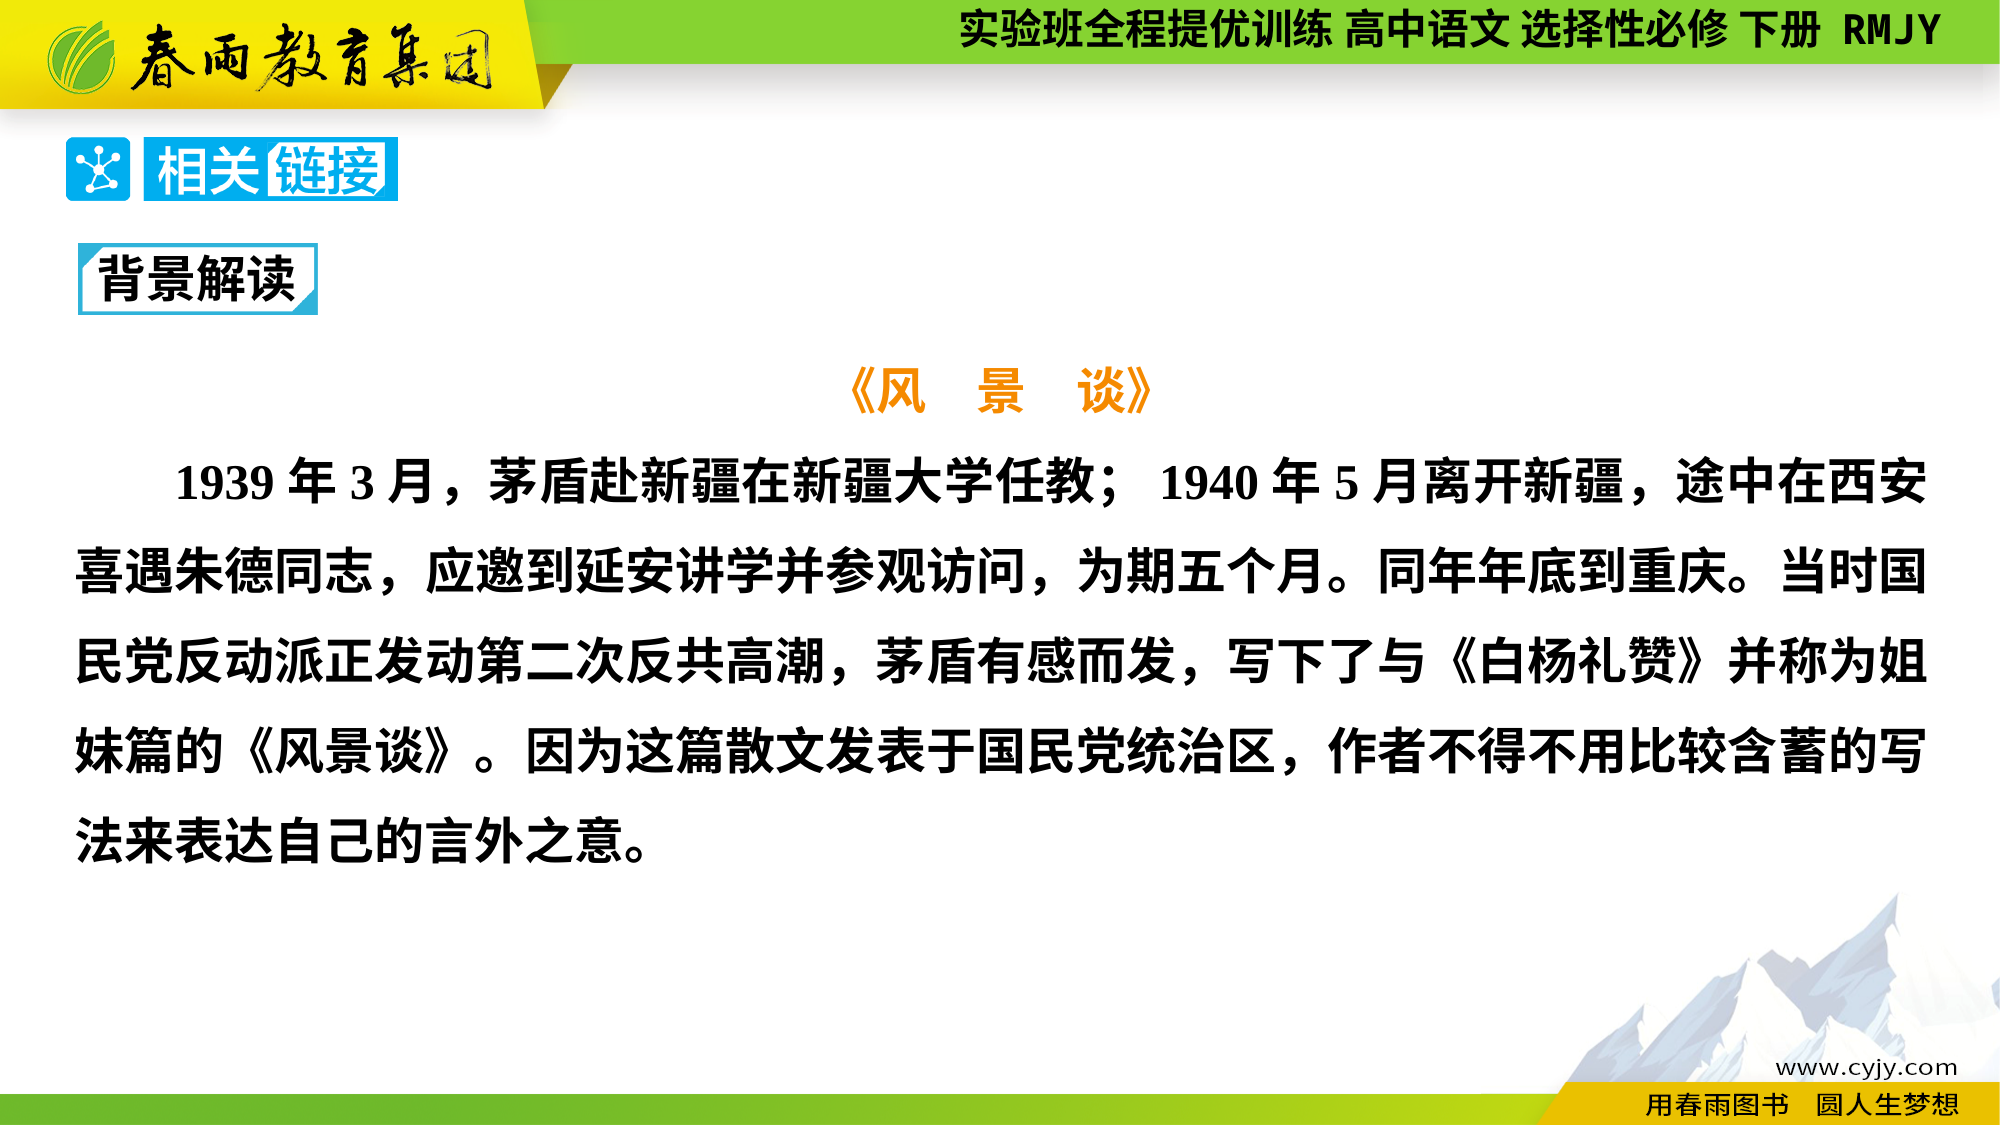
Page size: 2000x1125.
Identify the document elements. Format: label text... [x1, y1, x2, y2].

list 《风 景 谈》 1939年3月，茅盾赴新疆在新疆大学任教；1940年5月离开新疆，途中在西安喜遇朱德同志，应邀到延安讲学并参观访问，为期五个月。同年年底到重庆。当时国民党反动派正发动第二次反共高潮，茅盾有感而发，写下了与《白杨礼赞》并称为姐妹篇的《风景谈》。因为这篇散文发表于国民党统治区，作者不得不用比较含蓄的写法来表达自己的言外之意。 [59, 322, 1944, 883]
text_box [78, 240, 319, 317]
picture [0, 0, 2000, 1125]
